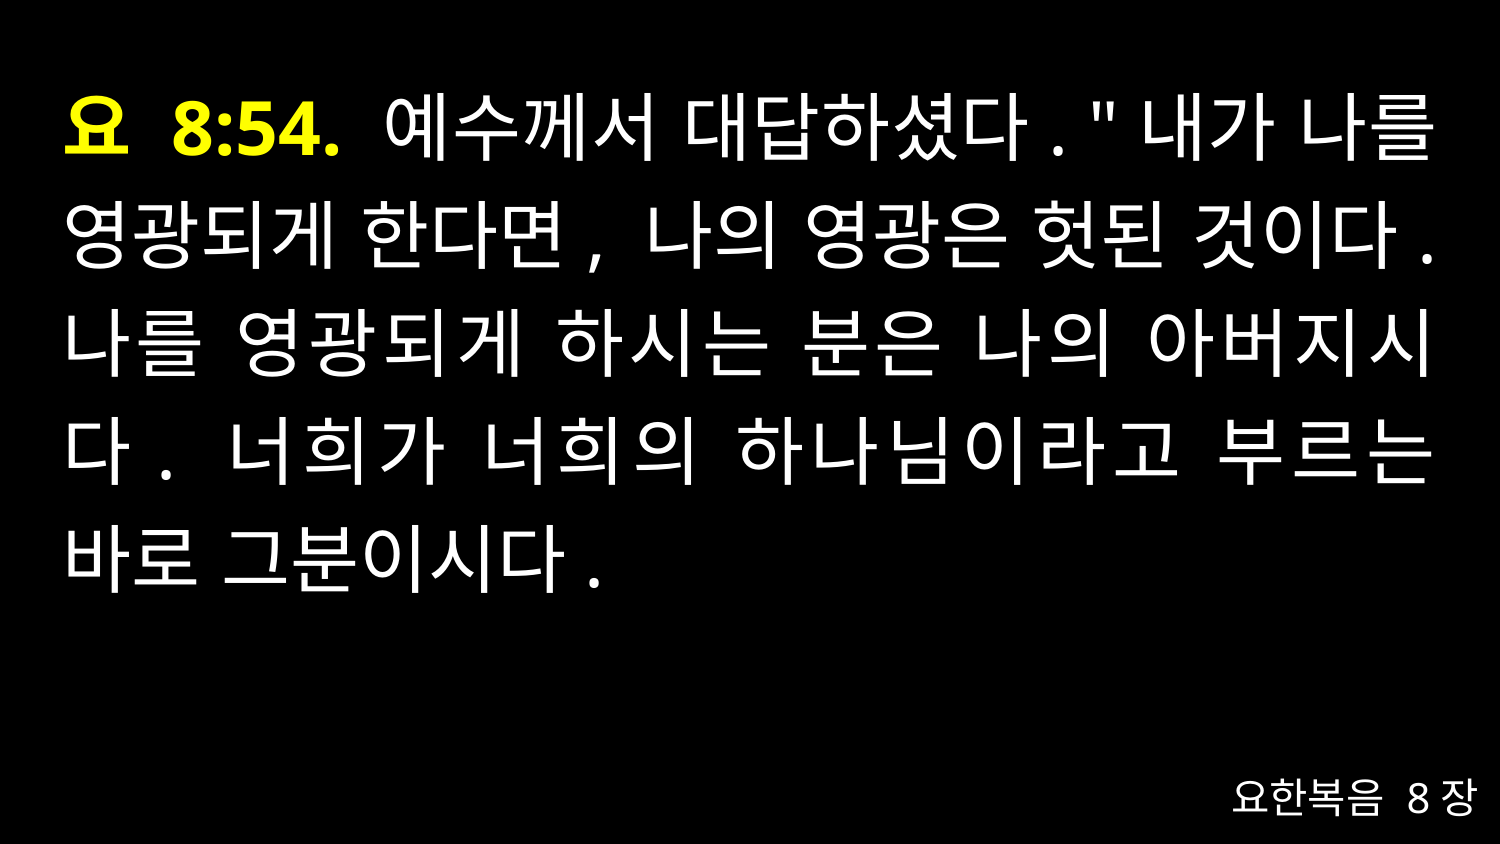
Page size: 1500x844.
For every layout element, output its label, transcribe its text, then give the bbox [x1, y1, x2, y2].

subtitle 요한복음 8장 [916, 770, 1500, 844]
title 요 8:54. 예수께서 대답하셨다. "내가 나를 영광되게 한다면, 나의 영광은 헛된 것이다. 나를 영광되게 하시는 분은 나의 아버지시다. 너희가 너희의 하나님이라고 부르는 바로 그분이시다. [0, 0, 1500, 844]
